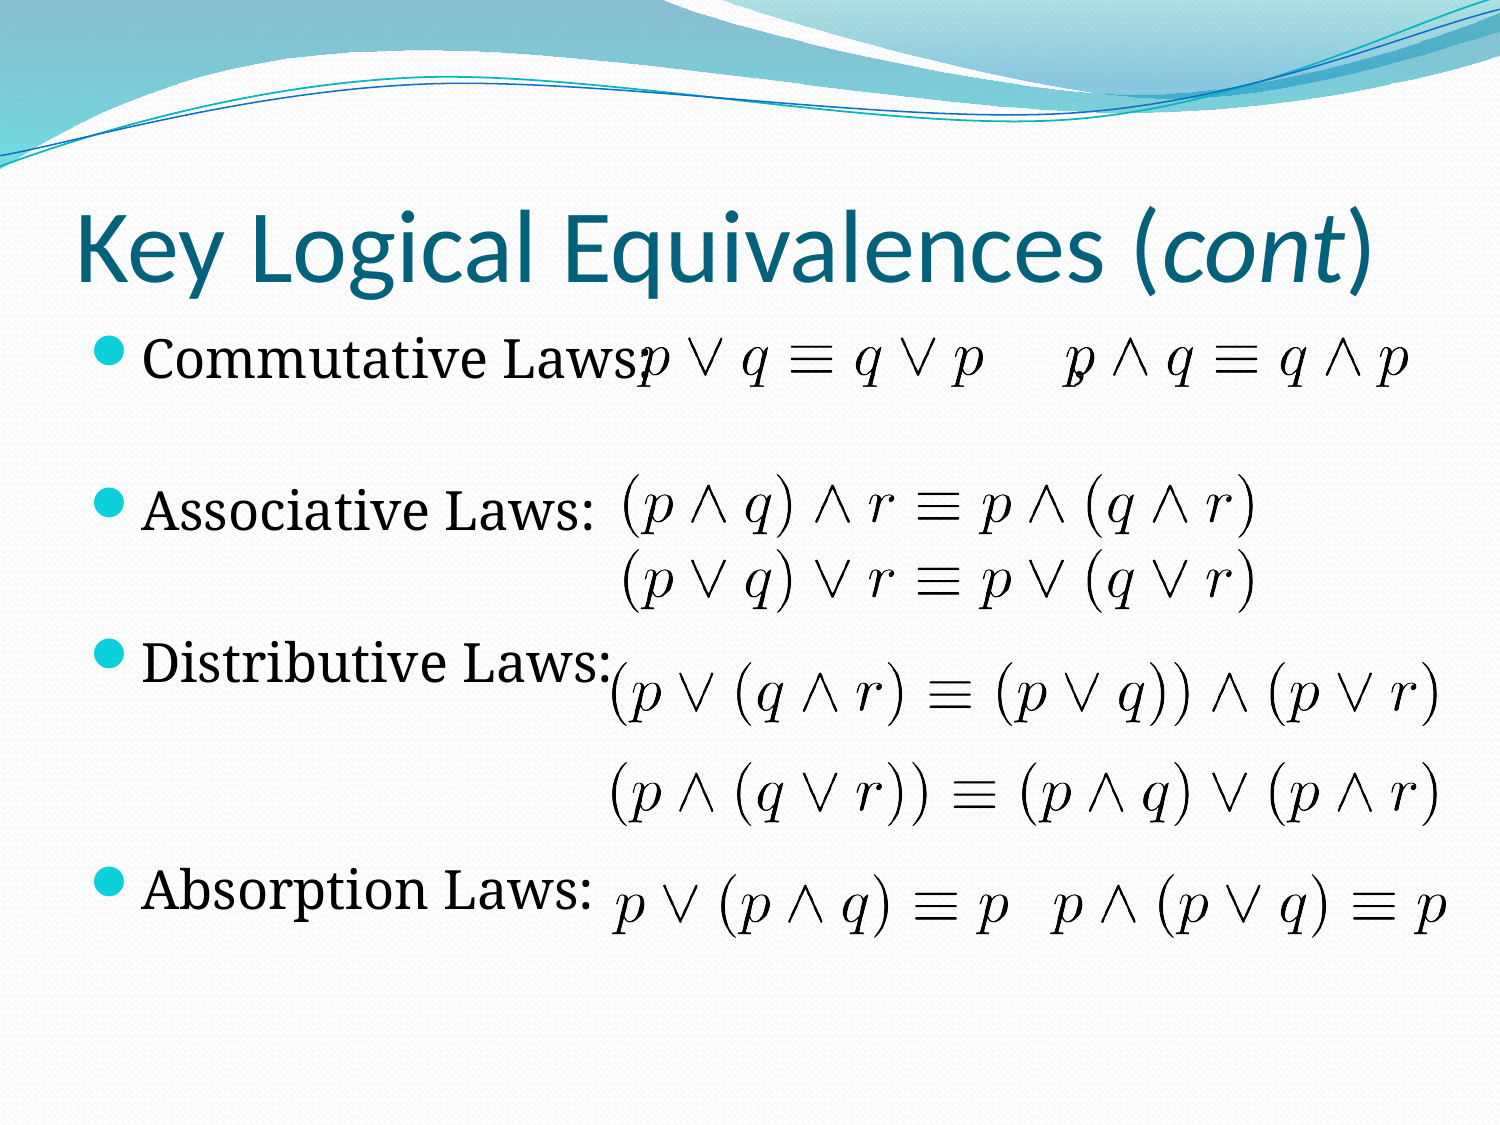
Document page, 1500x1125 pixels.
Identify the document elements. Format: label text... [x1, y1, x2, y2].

picture [1049, 874, 1446, 939]
list Commutative Laws: , Associative Laws: Distributive Laws: Absorption Laws: [75, 317, 1425, 1038]
picture [612, 762, 1438, 826]
title Key Logical Equivalences (cont) [75, 115, 1425, 303]
picture [612, 874, 1008, 939]
picture [612, 662, 1438, 726]
picture [1062, 337, 1409, 387]
picture [637, 337, 984, 387]
picture [624, 474, 1253, 538]
picture [624, 549, 1253, 613]
